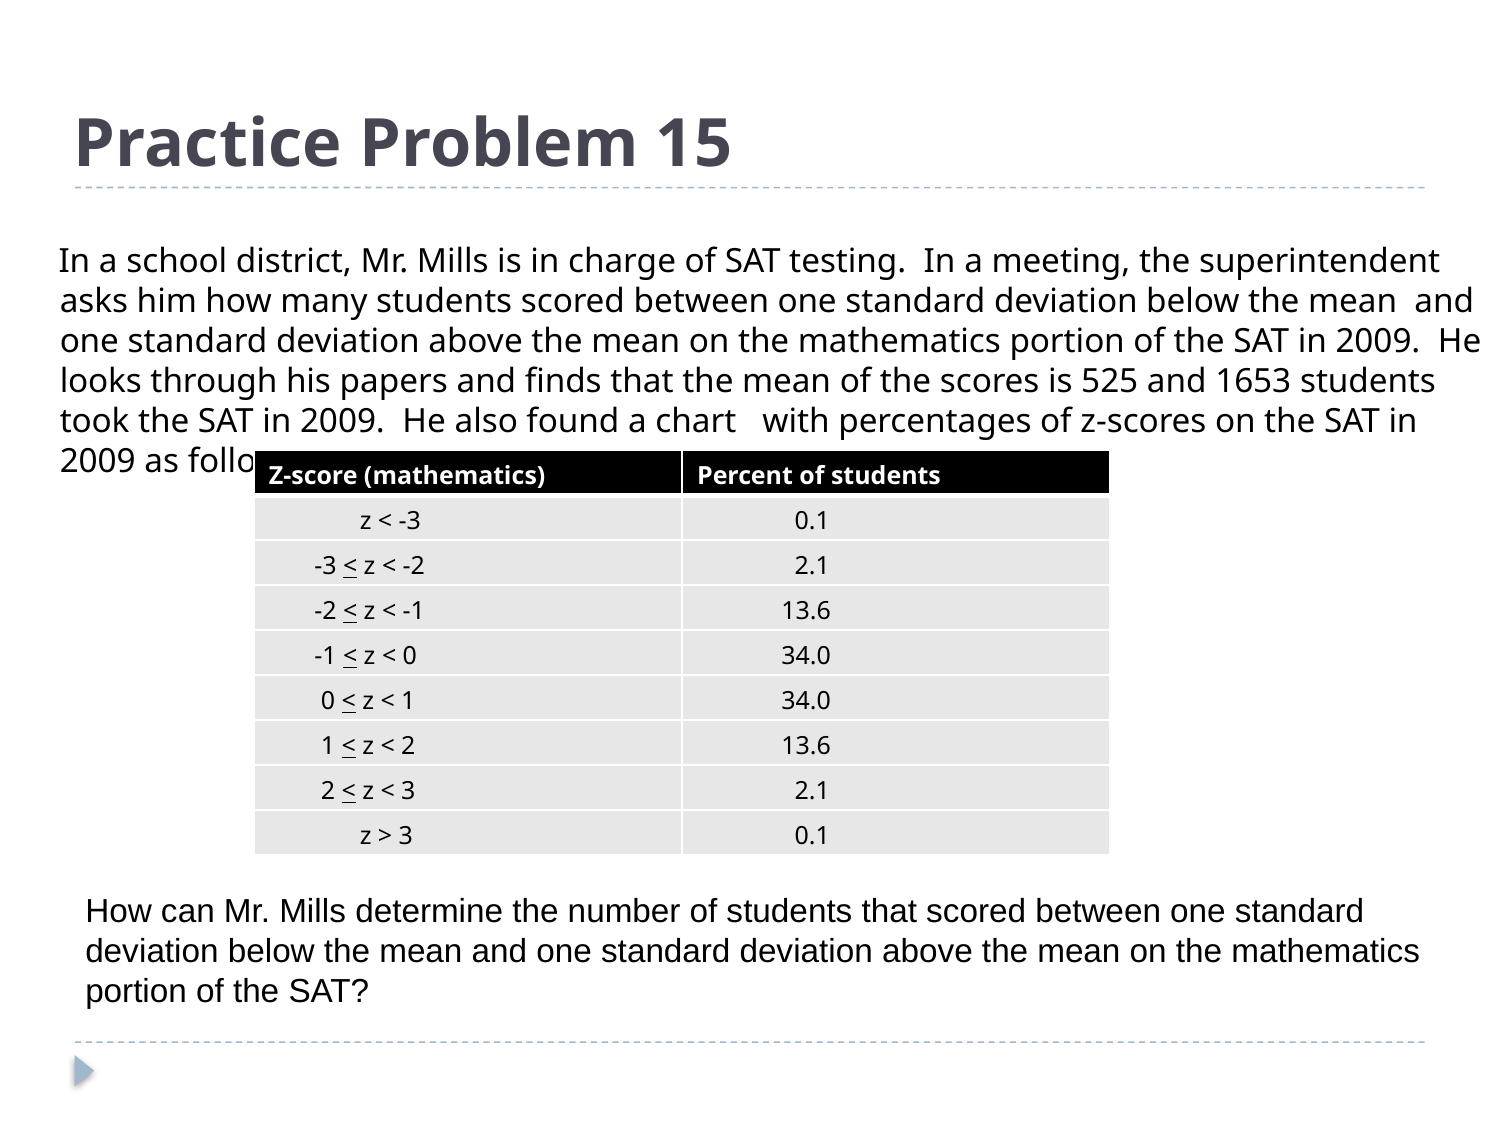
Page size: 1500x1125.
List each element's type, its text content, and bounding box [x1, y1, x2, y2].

table_cell 34.0 [683, 631, 1109, 674]
table_cell 2 < z < 3 [255, 766, 681, 809]
table_cell 0.1 [683, 498, 1109, 539]
table_header Z-score (mathematics) [255, 451, 681, 493]
table_header Percent of students [683, 451, 1109, 493]
table_cell z > 3 [255, 811, 681, 854]
table_cell 13.6 [683, 586, 1109, 629]
table_cell 0.1 [683, 811, 1109, 854]
table_cell 0 < z < 1 [255, 676, 681, 719]
text_box How can Mr. Mills determine the number of students that scored between one standard deviation below the mean and one standard deviation above the mean on the mathematics portion of the SAT? [70, 881, 1442, 1016]
table_cell -1 < z < 0 [255, 631, 681, 674]
list In a school district, Mr. Mills is in charge of SAT testing. In a meeting, the superintendent asks him how many students scored between one standard deviation below the mean and one standard deviation above the mean on the mathematics portion of the SAT in 2009. He looks through his papers and finds that the mean of the scores is 525 and 1653 students took the SAT in 2009. He also found a chart with percentages of z-scores on the SAT in 2009 as follows: [0, 231, 1500, 900]
table_cell 1 < z < 2 [255, 721, 681, 764]
table_cell z < -3 [255, 498, 681, 539]
table_cell 34.0 [683, 676, 1109, 719]
table_cell -3 < z < -2 [255, 541, 681, 584]
table_cell 13.6 [683, 721, 1109, 764]
table_cell 2.1 [683, 541, 1109, 584]
table_cell -2 < z < -1 [255, 586, 681, 629]
title Practice Problem 15 [58, 25, 1409, 188]
table_cell 2.1 [683, 766, 1109, 809]
